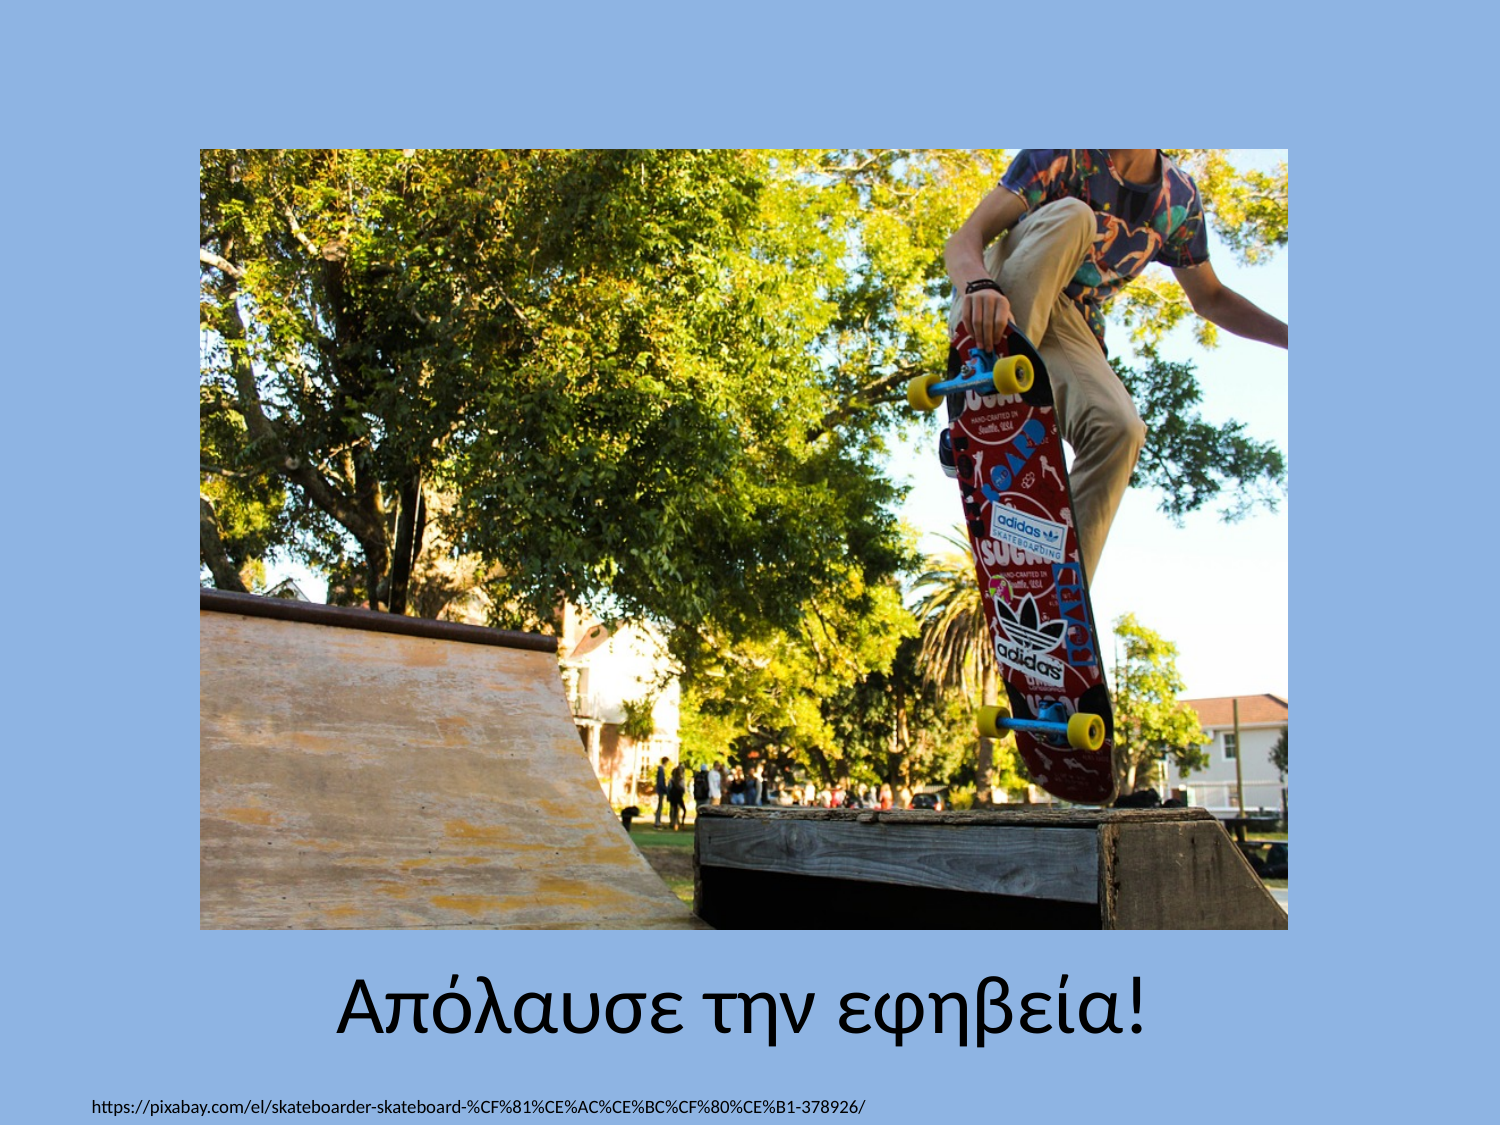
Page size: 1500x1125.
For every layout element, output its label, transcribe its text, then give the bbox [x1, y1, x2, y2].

text_box https://pixabay.com/el/skateboarder-skateboard-%CF%81%CE%AC%CE%BC%CF%80%CE%B1-378926/ [76, 1087, 881, 1125]
picture [199, 149, 1288, 931]
title Απόλαυσε την εφηβεία! [194, 962, 1294, 1038]
